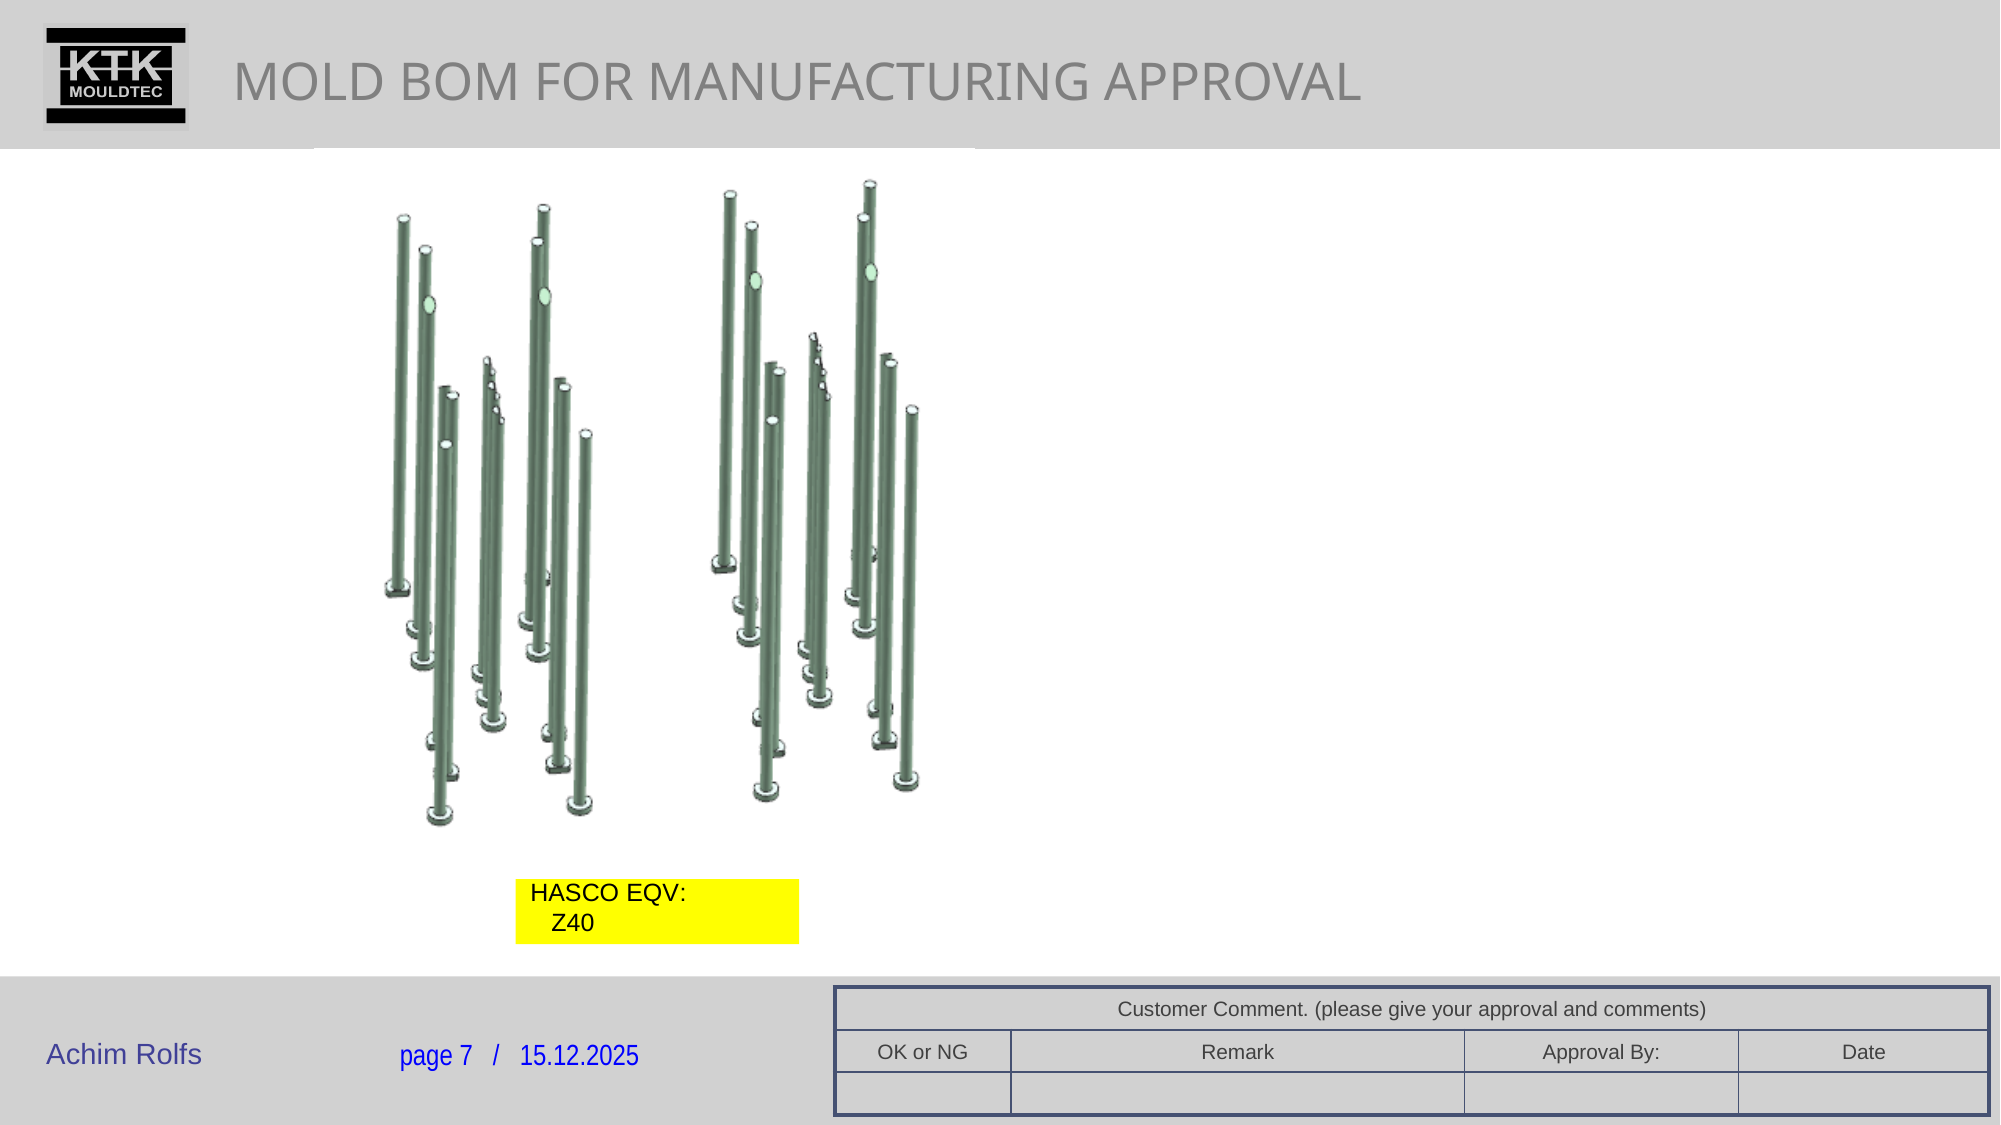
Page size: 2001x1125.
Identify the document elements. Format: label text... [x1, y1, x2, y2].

picture [314, 148, 975, 879]
text_box page 7 / 15.12.2025 [370, 1011, 670, 1066]
text_box HASCO EQV: Z40 [515, 888, 800, 945]
